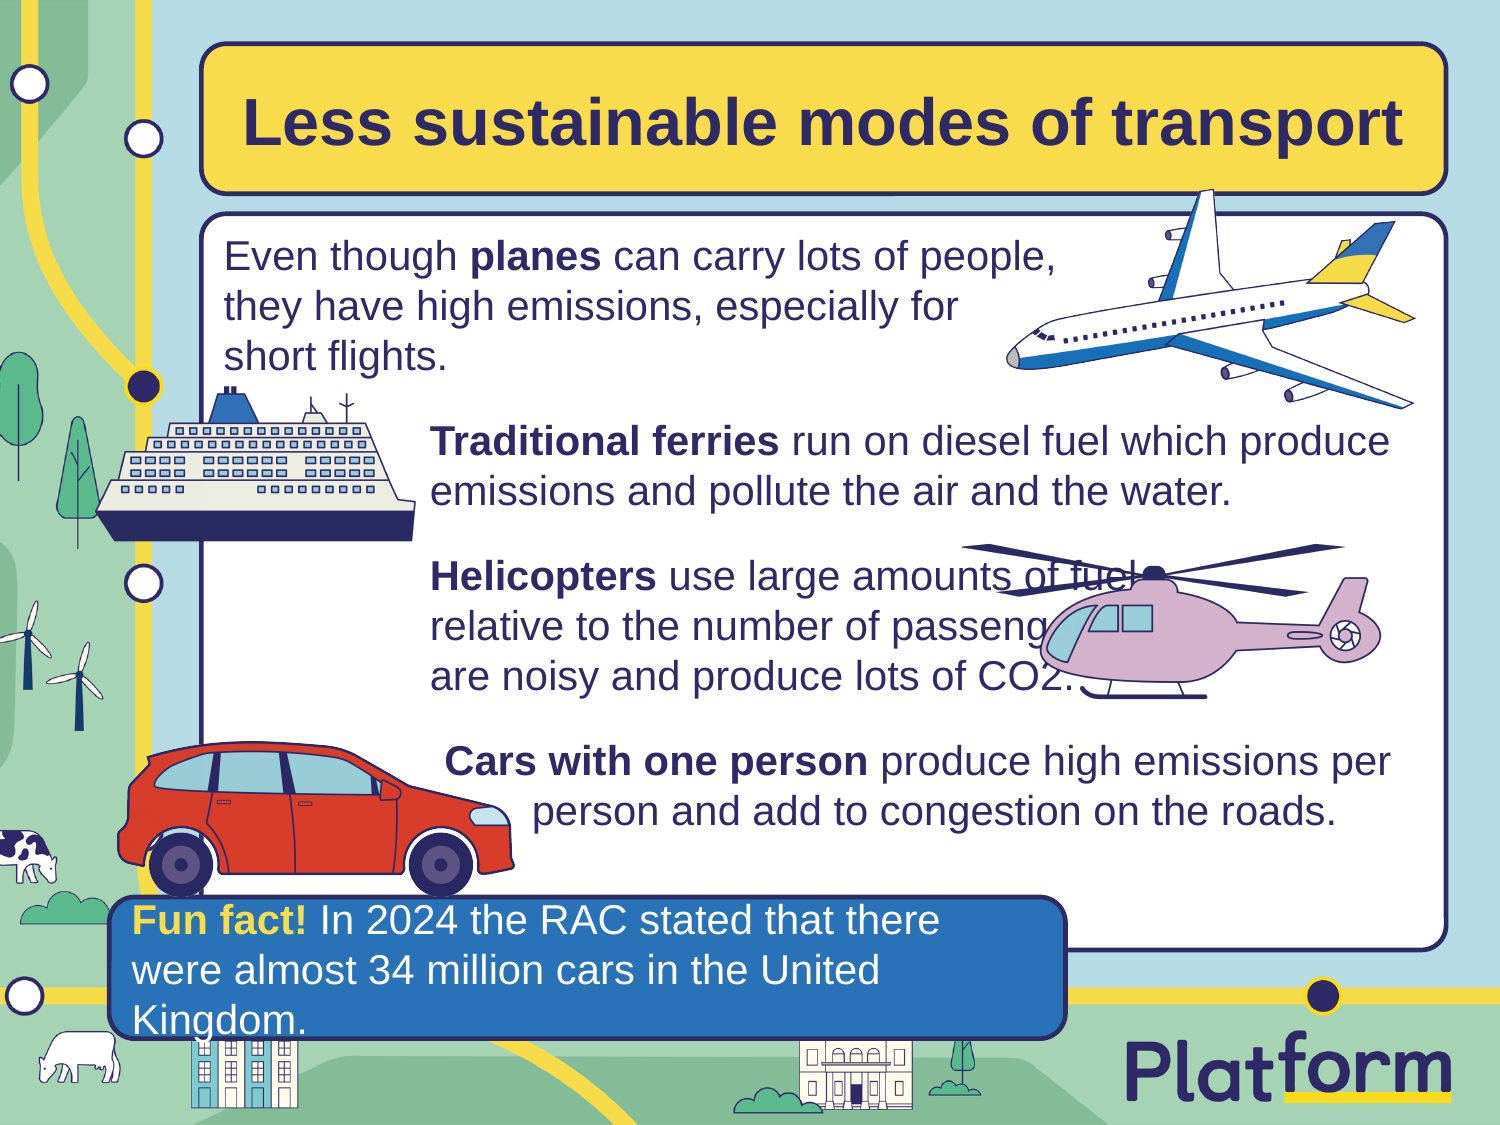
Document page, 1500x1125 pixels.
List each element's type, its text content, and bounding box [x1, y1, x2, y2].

text_box Even though planes can carry lots of people, they have high emissions, especially for short flights. Traditional ferries run on diesel fuel which produce emissions and pollute the air and the water. Helicopters use large amounts of fuel relative to the number of passengers, are noisy and produce lots of CO2. Cars with one person produce high emissions per person and add to congestion on the roads. [201, 213, 1447, 950]
picture [0, 0, 1500, 1125]
text_box Less sustainable modes of transport [201, 43, 1447, 194]
text_box Fun fact! In 2024 the RAC stated that there were almost 34 million cars in the United Kingdom. [109, 896, 1066, 1039]
